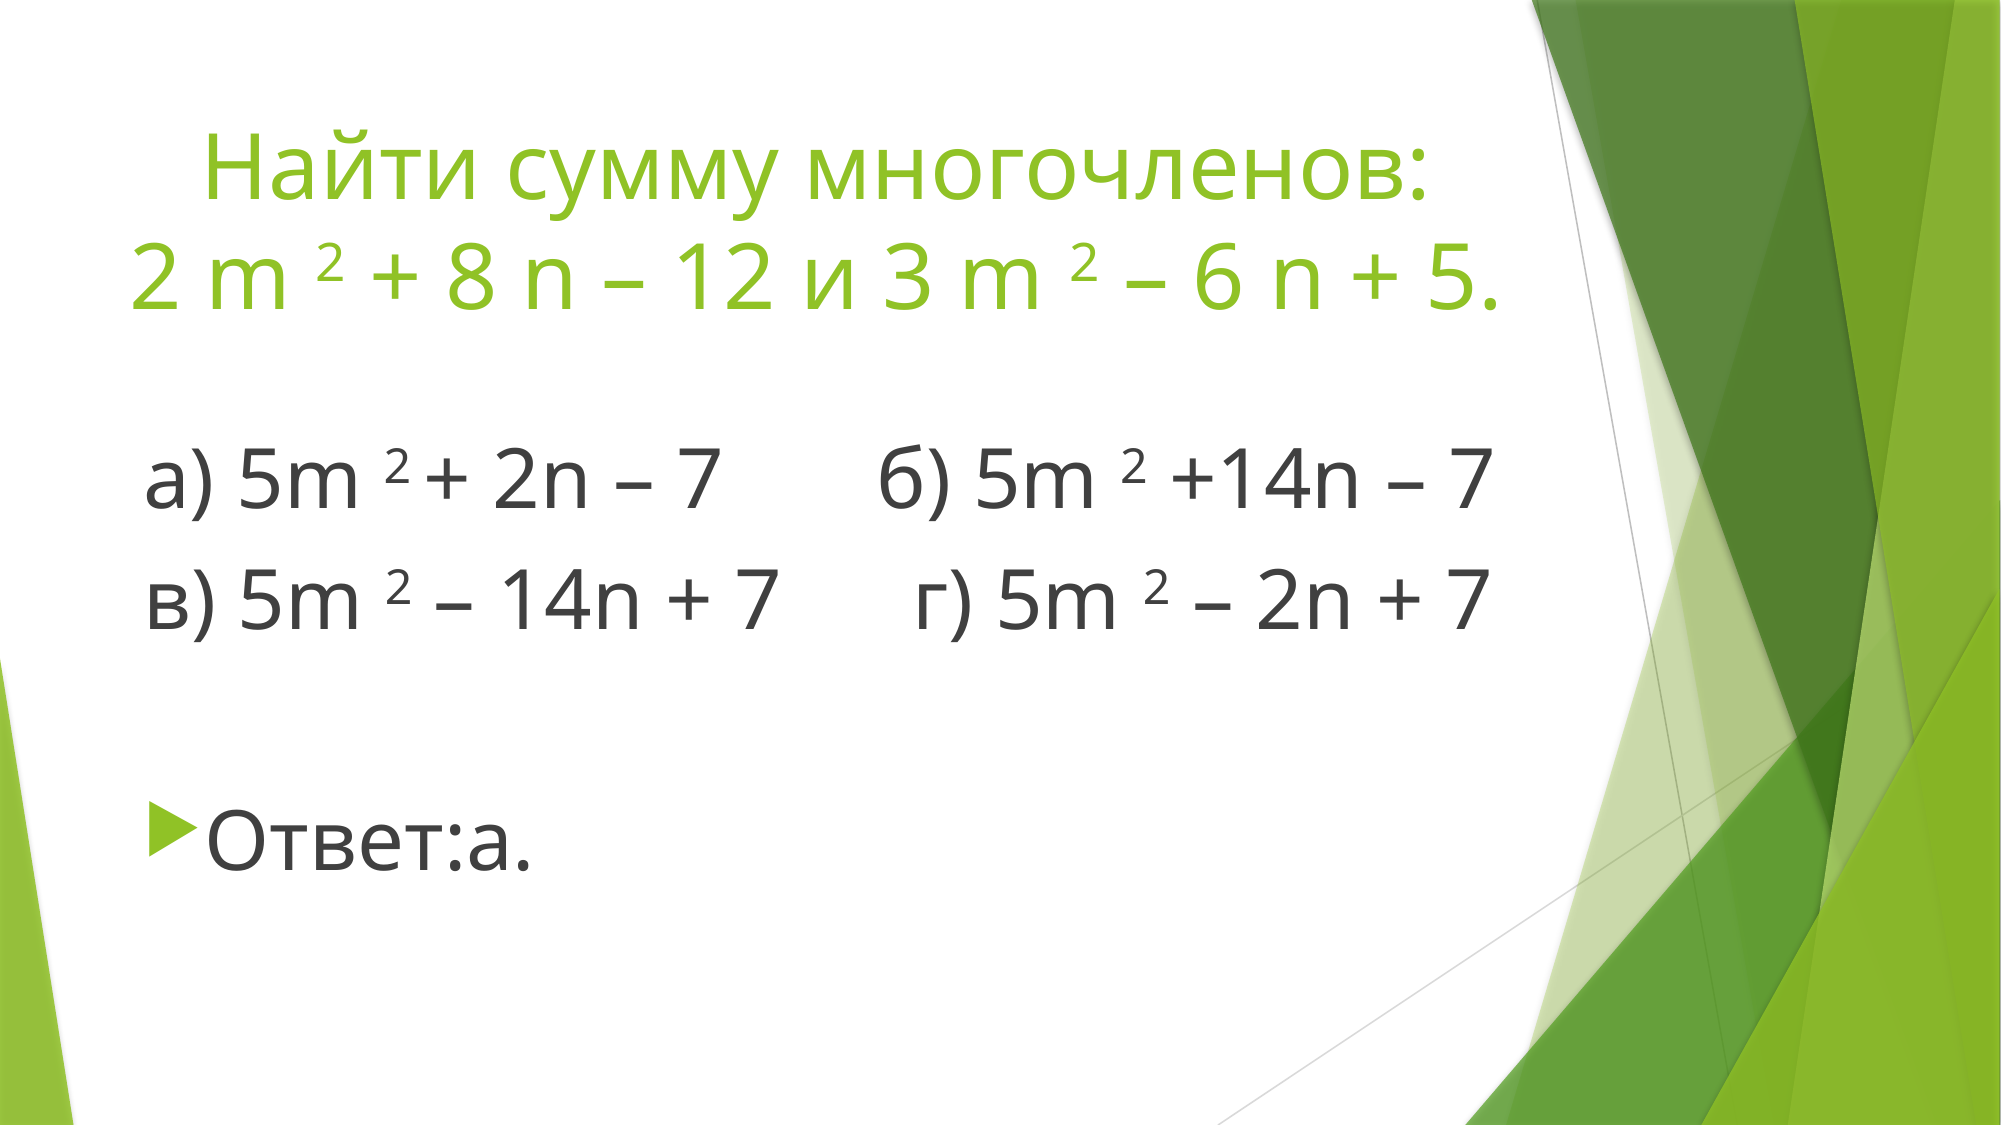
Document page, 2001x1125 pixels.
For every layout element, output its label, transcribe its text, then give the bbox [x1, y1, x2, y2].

title Найти сумму многочленов: 2 m 2 + 8 n – 12 и 3 m 2 – 6 n + 5. [111, 99, 1522, 317]
list а) 5m 2 + 2n – 7 б) 5m 2 +14n – 7 в) 5m 2 – 14n + 7 г) 5m 2 – 2n + 7 Ответ:а. [128, 417, 1539, 1055]
